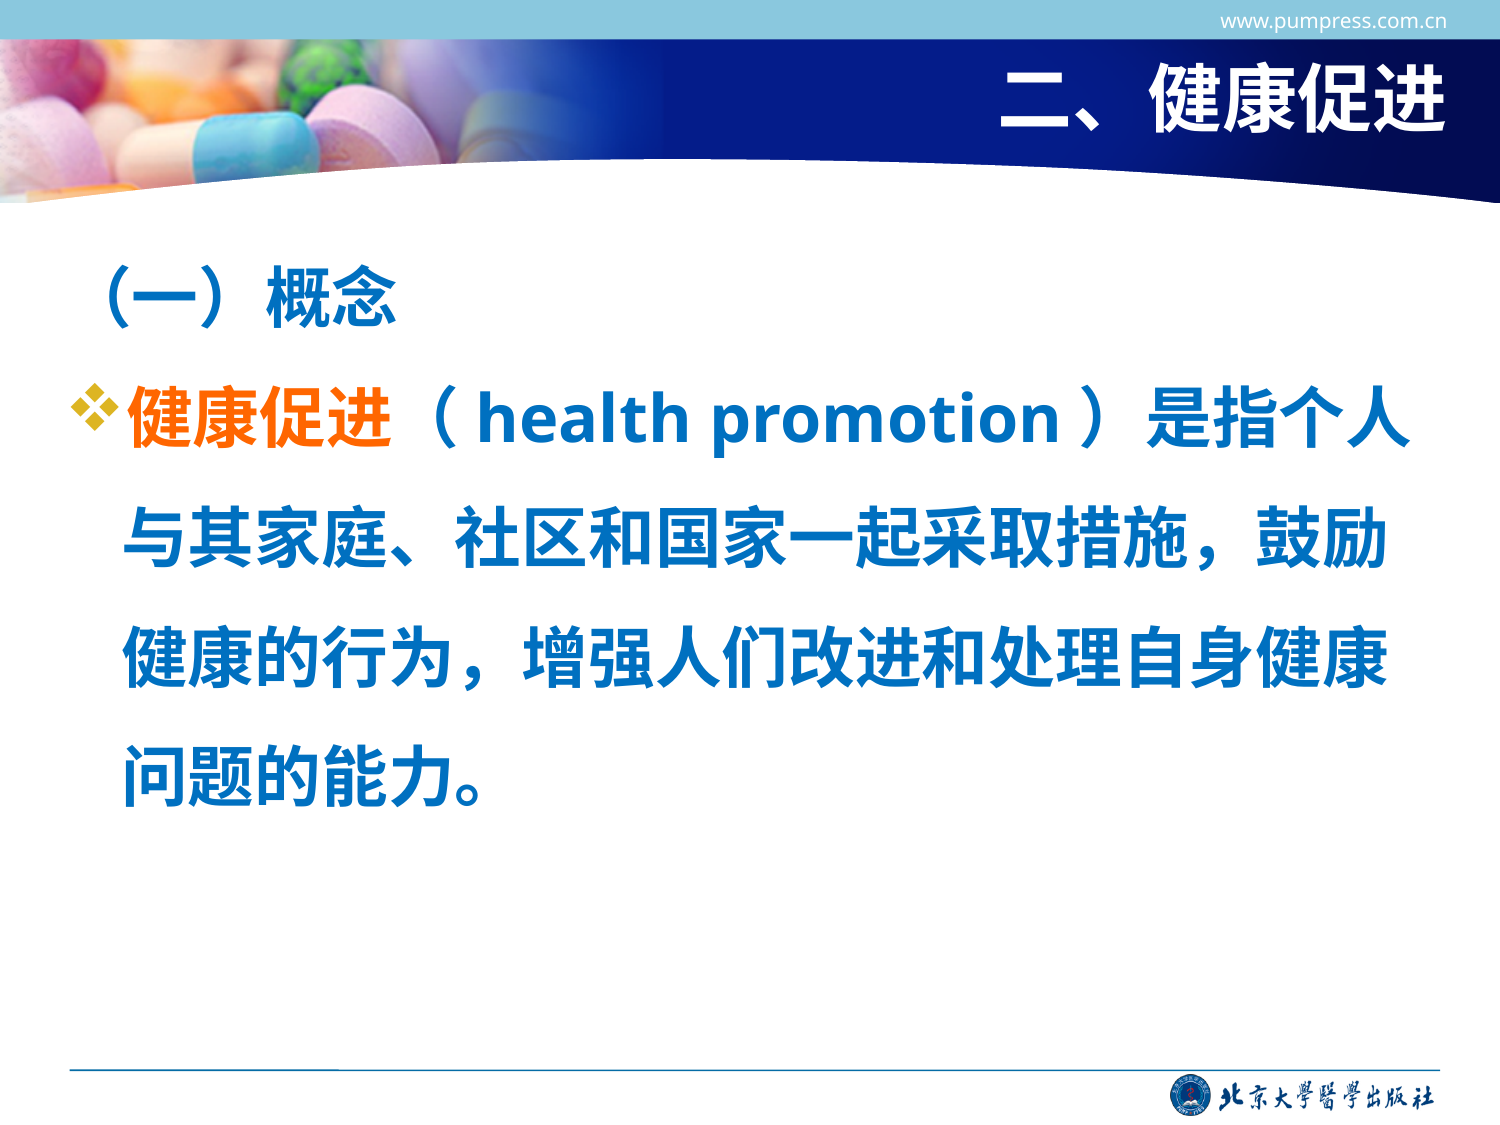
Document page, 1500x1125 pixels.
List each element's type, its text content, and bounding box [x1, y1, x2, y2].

slide_number www.pumpress.com.cn [1024, 0, 1463, 38]
title 二、健康促进 [137, 49, 1463, 143]
picture [1170, 1074, 1436, 1118]
picture [0, 40, 1500, 203]
list （一）概念 健康促进（health promotion）是指个人与其家庭、社区和国家一起采取措施，鼓励健康的行为，增强人们改进和处理自身健康问题的能力。 [49, 207, 1463, 1026]
